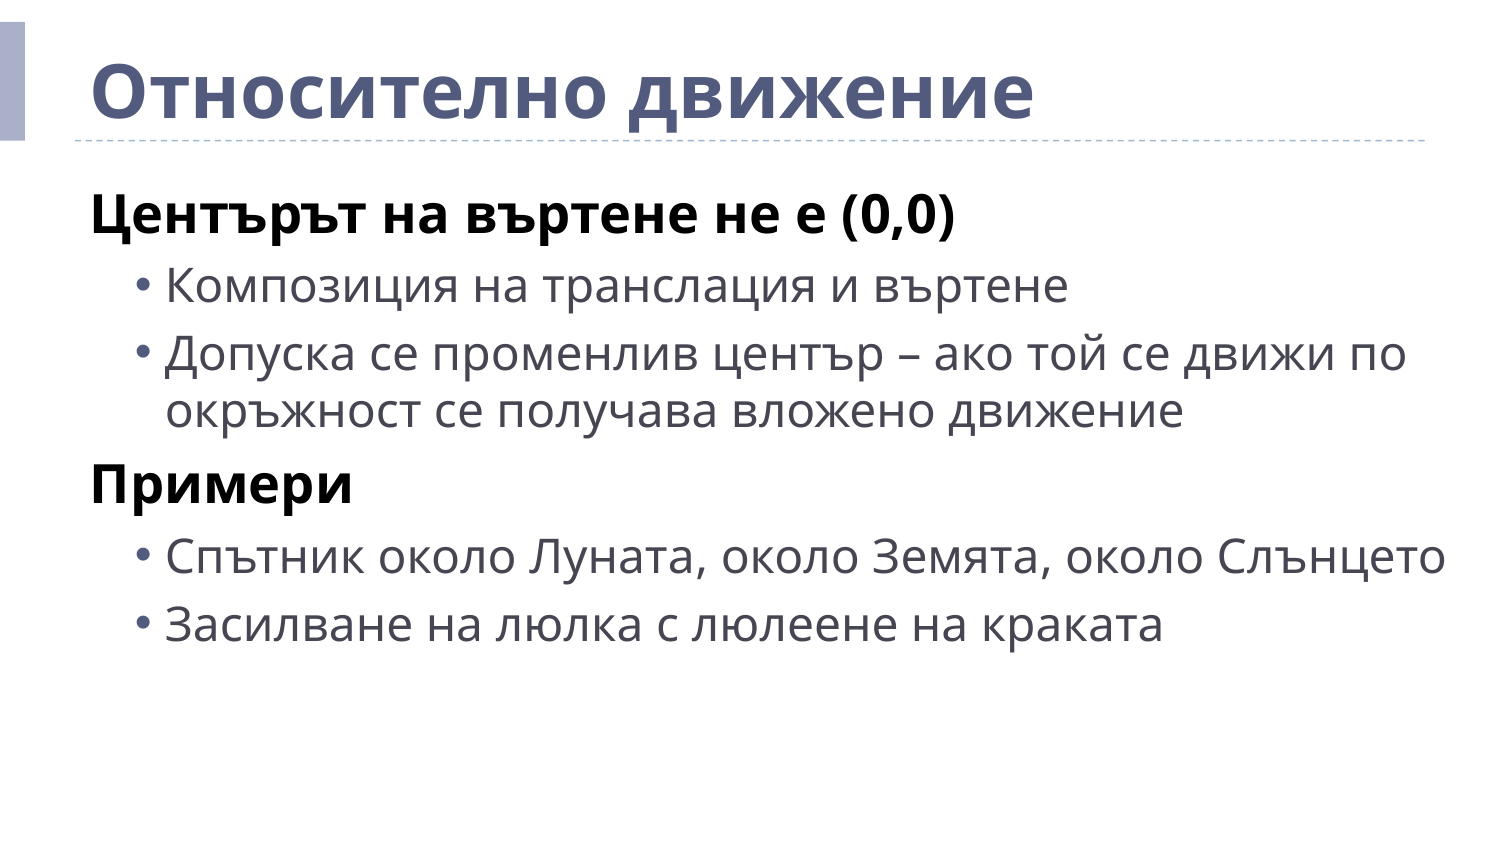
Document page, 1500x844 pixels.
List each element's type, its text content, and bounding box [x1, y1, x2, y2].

title Относително движение [75, 18, 1475, 141]
list Центърът на въртене не е (0,0) Композиция на транслация и въртене Допуска се променлив център – ако той се движи по окръжност се получава вложено движение Примери Спътник около Луната, около Земята, около Слънцето Засилване на люлка с люлеене на краката [75, 171, 1475, 835]
